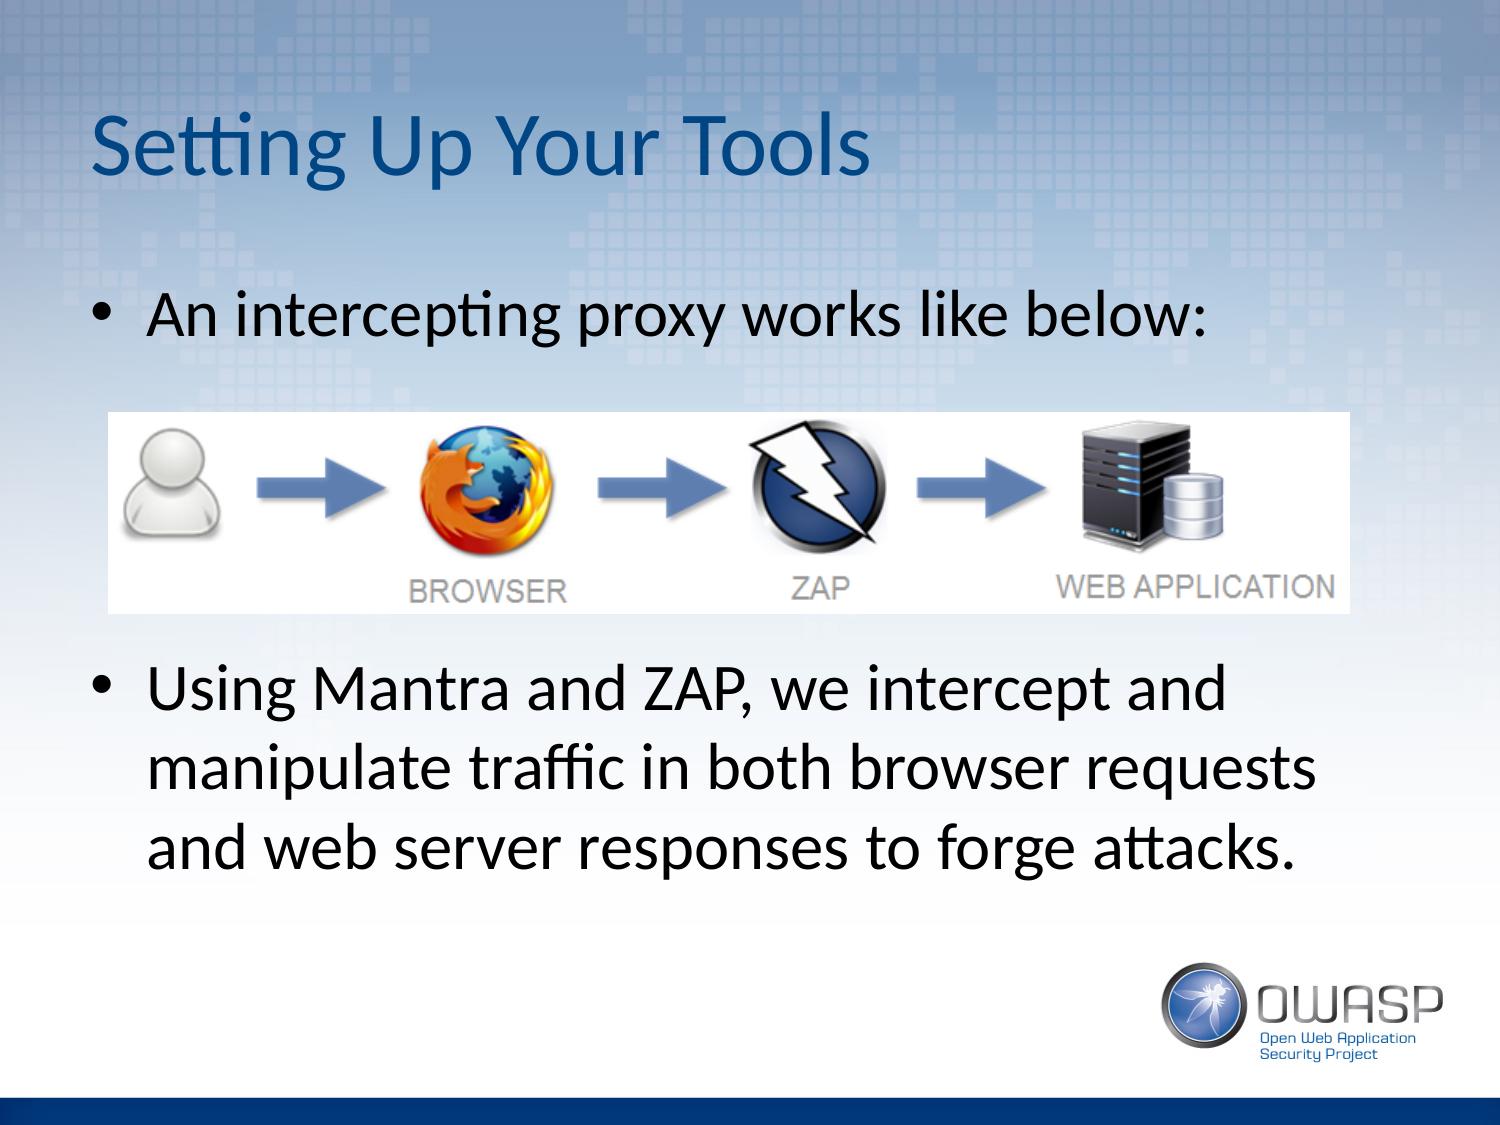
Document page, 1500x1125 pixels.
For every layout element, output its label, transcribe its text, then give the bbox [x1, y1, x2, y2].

picture [0, 0, 1500, 1125]
title Setting Up Your Tools [75, 45, 1425, 233]
list An intercepting proxy works like below: Using Mantra and ZAP, we intercept and manipulate traffic in both browser requests and web server responses to forge attacks. [75, 262, 1425, 940]
